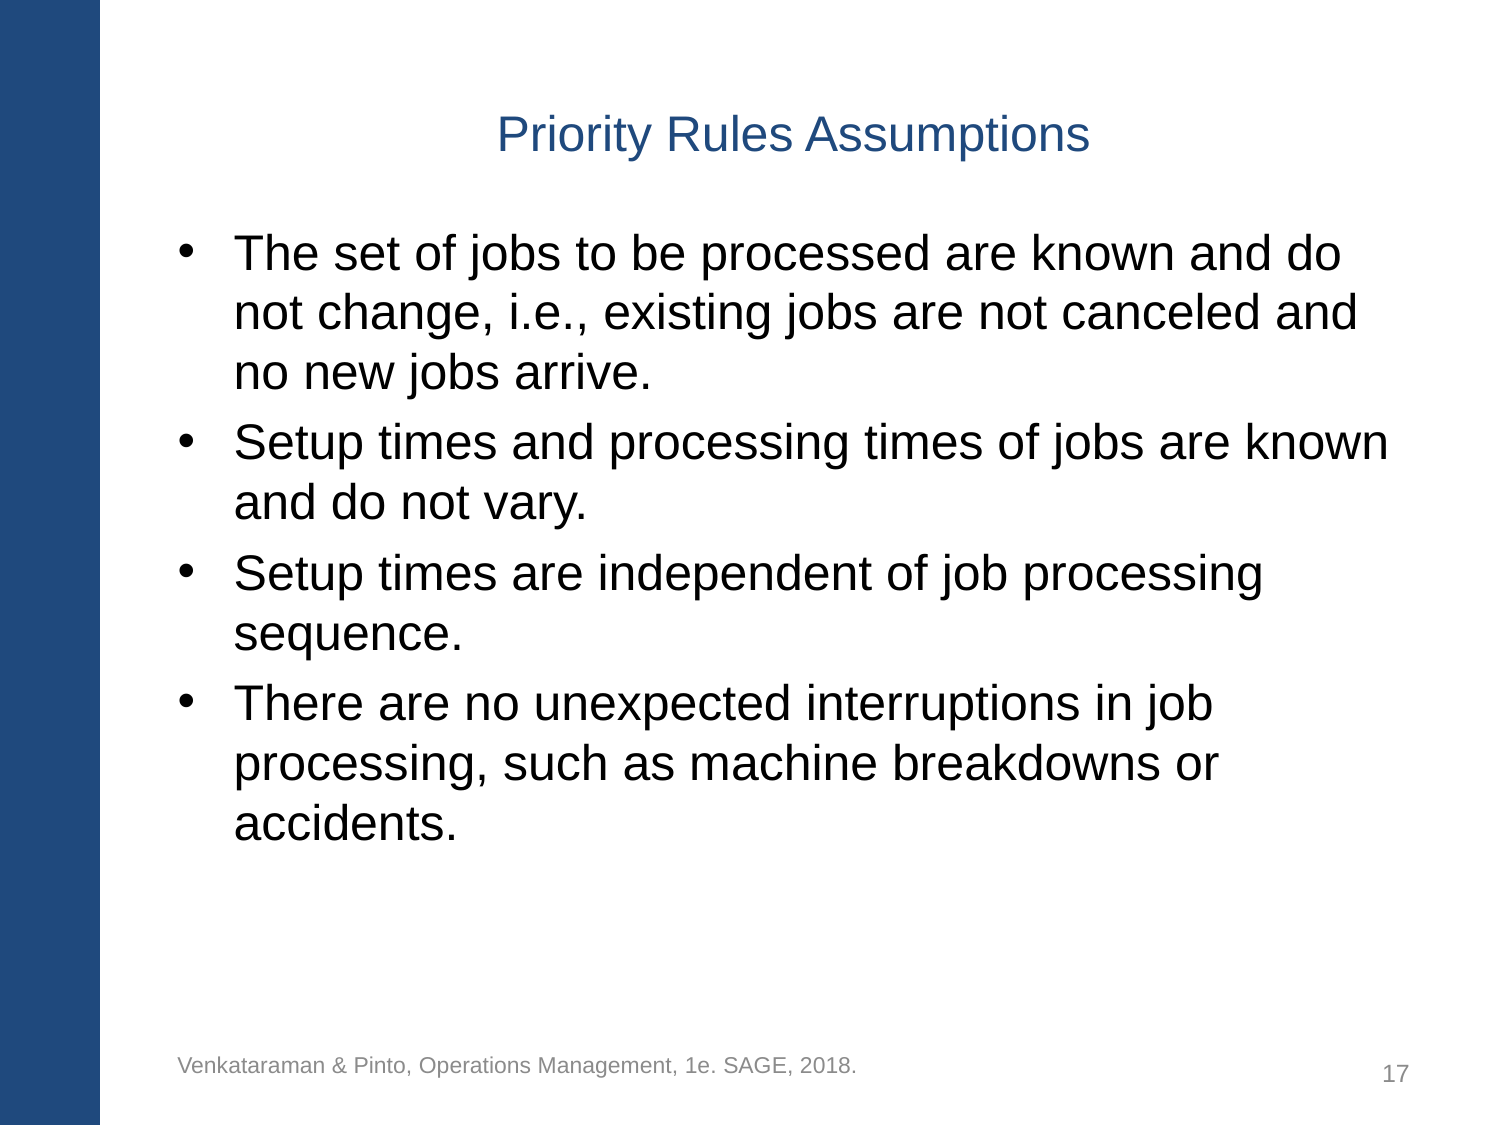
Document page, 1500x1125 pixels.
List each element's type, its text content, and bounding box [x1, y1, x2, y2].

title Priority Rules Assumptions [162, 37, 1425, 212]
list The set of jobs to be processed are known and do not change, i.e., existing jobs are not canceled and no new jobs arrive. Setup times and processing times of jobs are known and do not vary. Setup times are independent of job processing sequence. There are no unexpected interruptions in job processing, such as machine breakdowns or accidents. [162, 212, 1425, 1025]
slide_number 17 [1350, 1042, 1425, 1103]
footer Venkataraman & Pinto, Operations Management, 1e. SAGE, 2018. [162, 1042, 1313, 1103]
